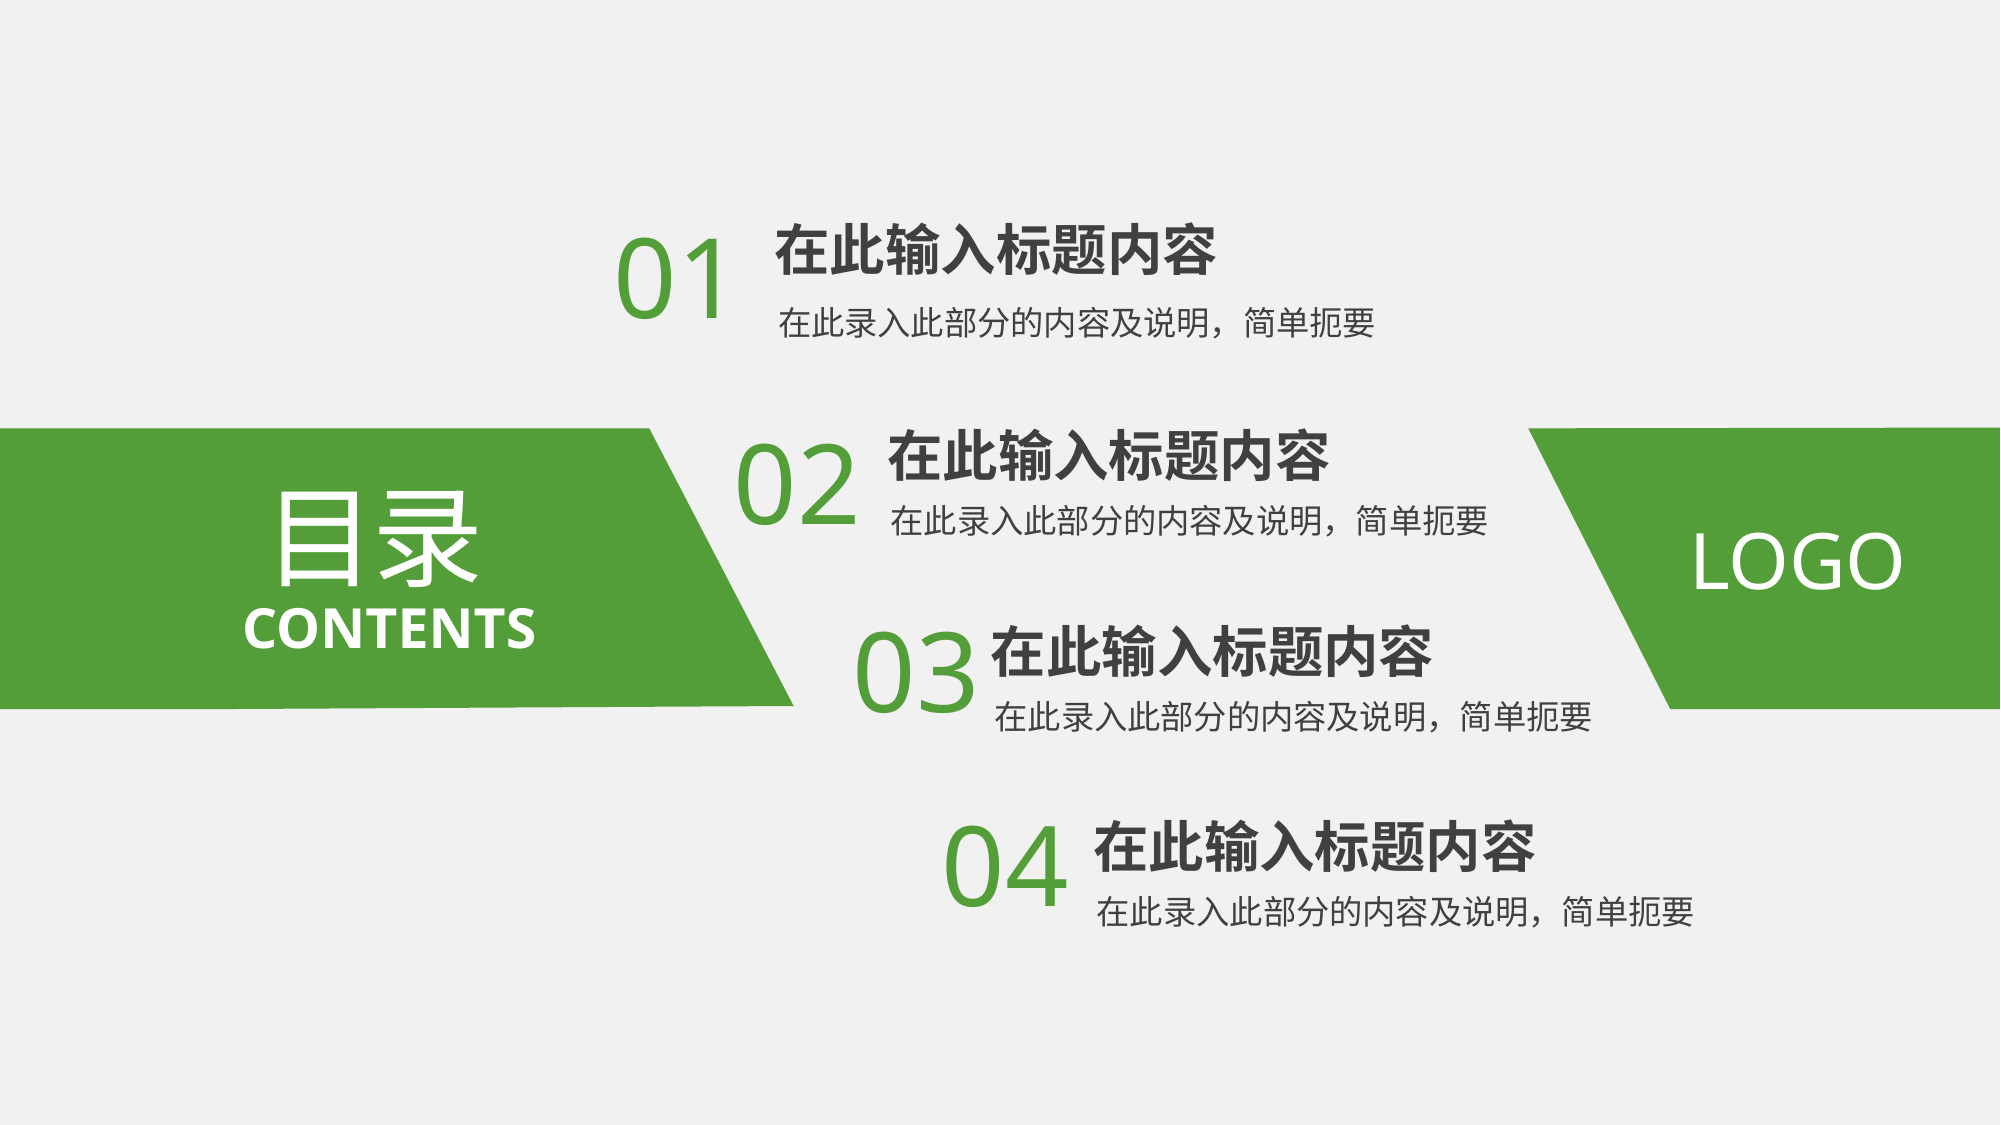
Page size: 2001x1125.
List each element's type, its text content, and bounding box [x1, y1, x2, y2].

text_box 在此录入此部分的内容及说明，简单扼要 [979, 689, 1609, 744]
text_box 04 [926, 787, 1084, 936]
text_box [1528, 427, 2000, 710]
text_box 目录 [250, 459, 499, 585]
text_box CONTENTS [227, 585, 552, 667]
text_box [0, 428, 794, 710]
text_box 在此输入标题内容 [759, 207, 1234, 289]
text_box 在此录入此部分的内容及说明，简单扼要 [1082, 883, 1711, 939]
text_box 在此输入标题内容 [1084, 804, 1553, 883]
text_box LOGO [1674, 504, 1922, 613]
text_box 在此录入此部分的内容及说明，简单扼要 [877, 493, 1505, 548]
text_box 03 [837, 593, 995, 742]
text_box 在此输入标题内容 [995, 609, 1450, 689]
text_box 01 [598, 200, 756, 349]
text_box 在此录入此部分的内容及说明，简单扼要 [763, 294, 1392, 350]
text_box 在此输入标题内容 [877, 413, 1346, 493]
text_box 02 [719, 405, 877, 554]
